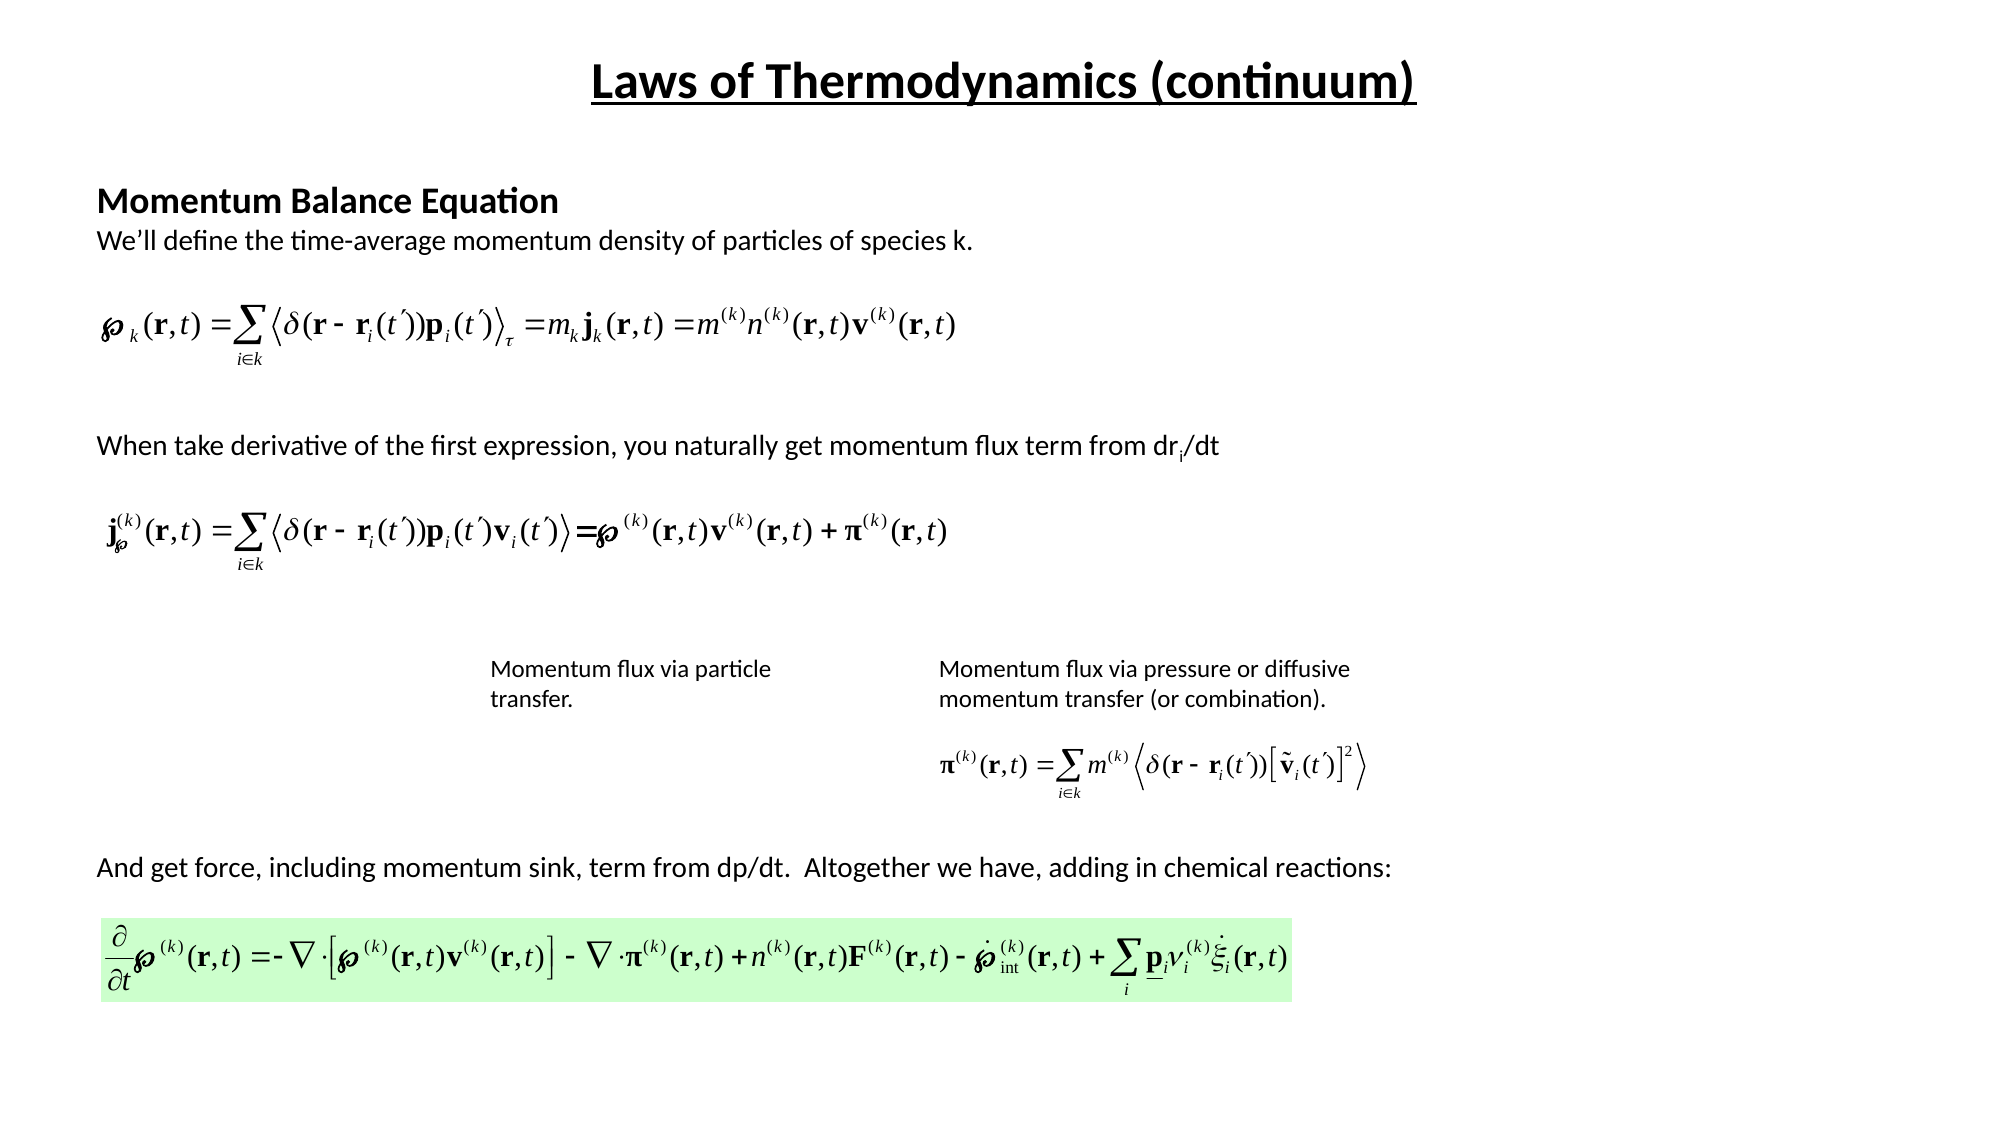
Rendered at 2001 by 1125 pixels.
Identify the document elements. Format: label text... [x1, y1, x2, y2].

text_box Laws of Thermodynamics (continuum) [475, 12, 1533, 117]
text_box Momentum flux via particle transfer. [475, 645, 825, 720]
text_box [100, 917, 1292, 1002]
text_box Momentum Balance Equation We’ll define the time-average momentum density of particles of species k. [81, 169, 1021, 264]
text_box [100, 299, 962, 372]
text_box And get force, including momentum sink, term from dp/dt. Altogether we have, adding in chemical reactions: [81, 841, 1456, 892]
text_box Momentum flux via pressure or diffusive momentum transfer (or combination). [924, 645, 1432, 720]
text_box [935, 737, 1371, 805]
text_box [100, 506, 954, 578]
text_box When take derivative of the first expression, you naturally get momentum flux term from dri/dt [81, 418, 1413, 474]
